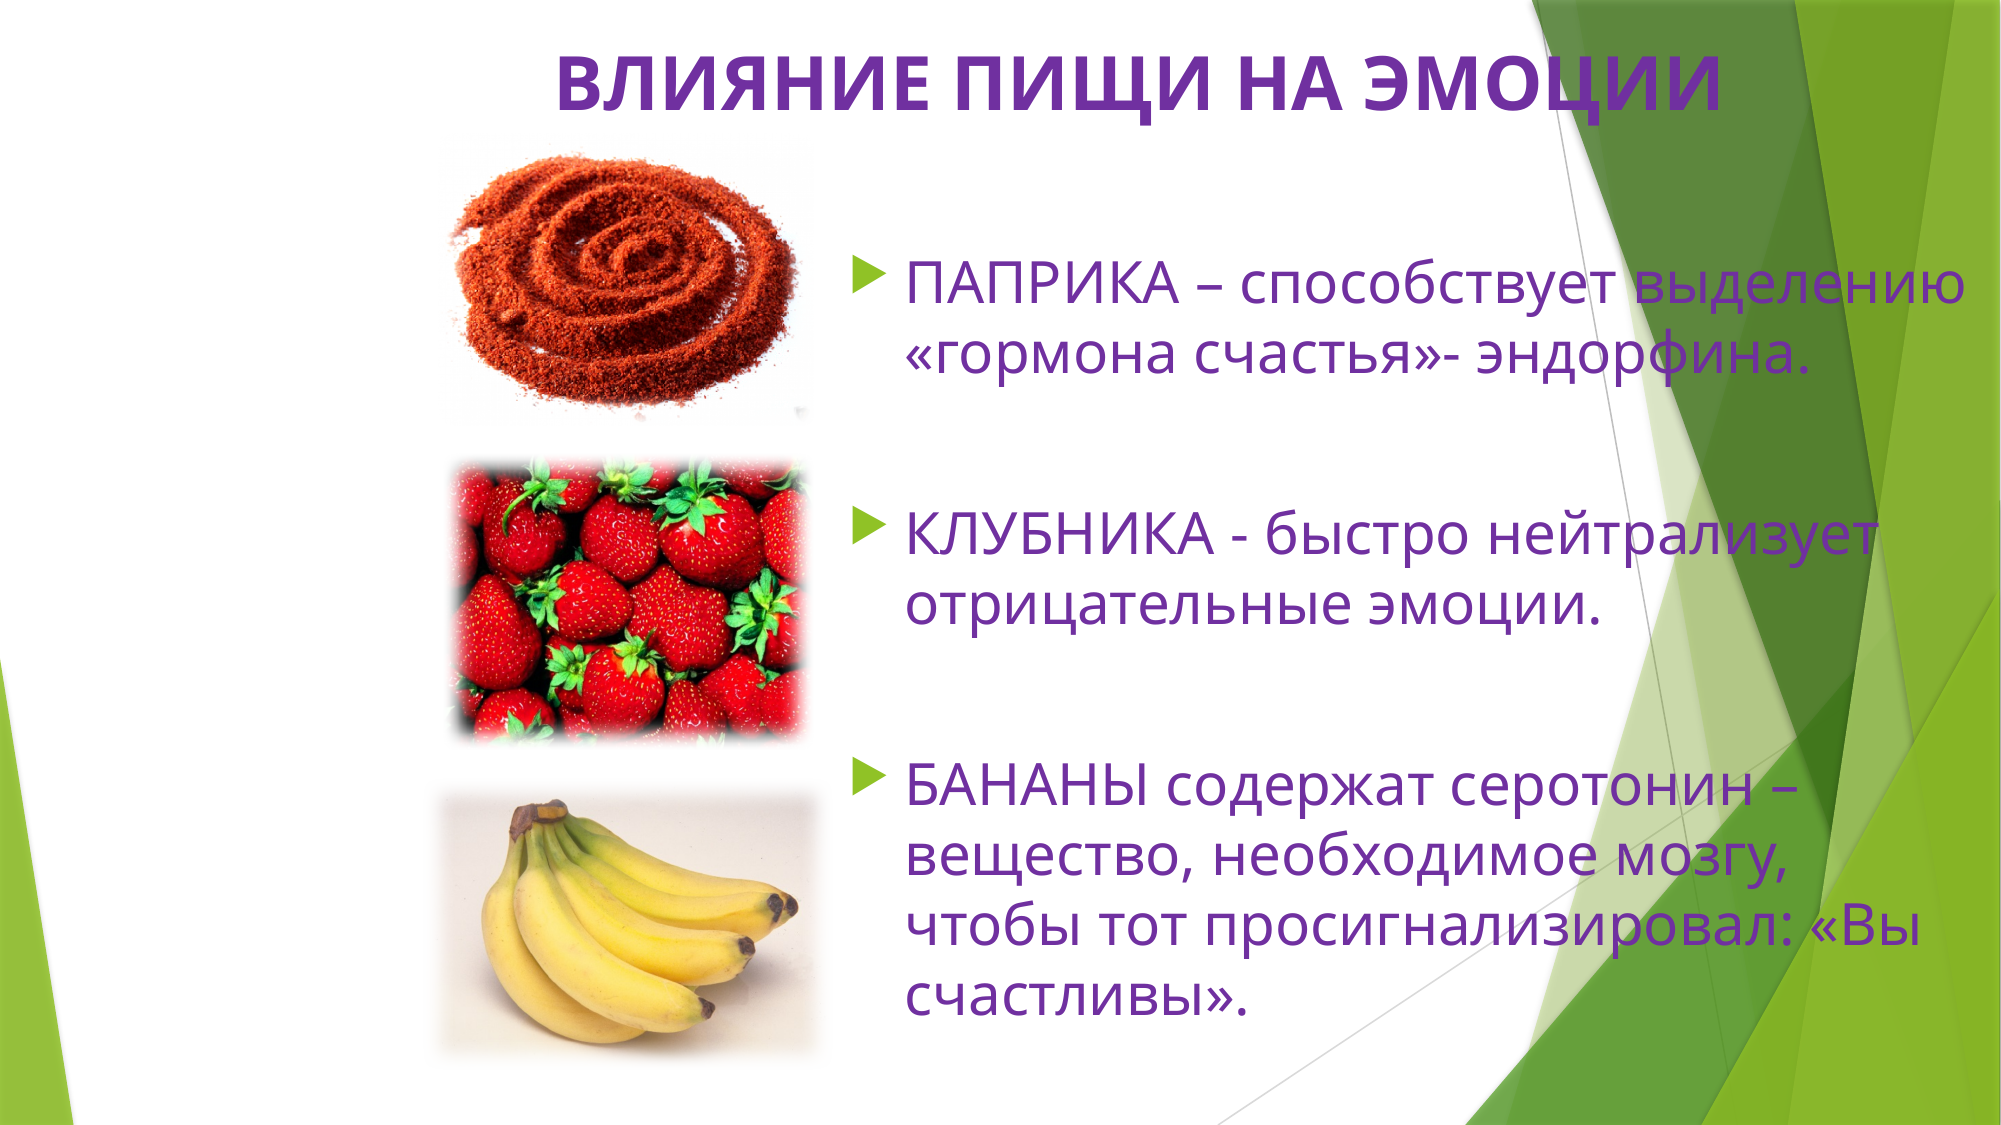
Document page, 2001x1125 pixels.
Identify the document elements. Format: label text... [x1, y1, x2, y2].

picture [422, 776, 835, 1072]
picture [436, 131, 816, 427]
list ПАПРИКА – способствует выделению «гормона счастья»- эндорфина. КЛУБНИКА - быстро нейтрализует отрицательные эмоции. БАНАНЫ содержат серотонин –вещество, необходимое мозгу, чтобы тот просигнализировал: «Вы счастливы». [833, 237, 1986, 1098]
title ВЛИЯНИЕ ПИЩИ НА ЭМОЦИИ [408, 27, 1871, 238]
picture [441, 452, 816, 752]
